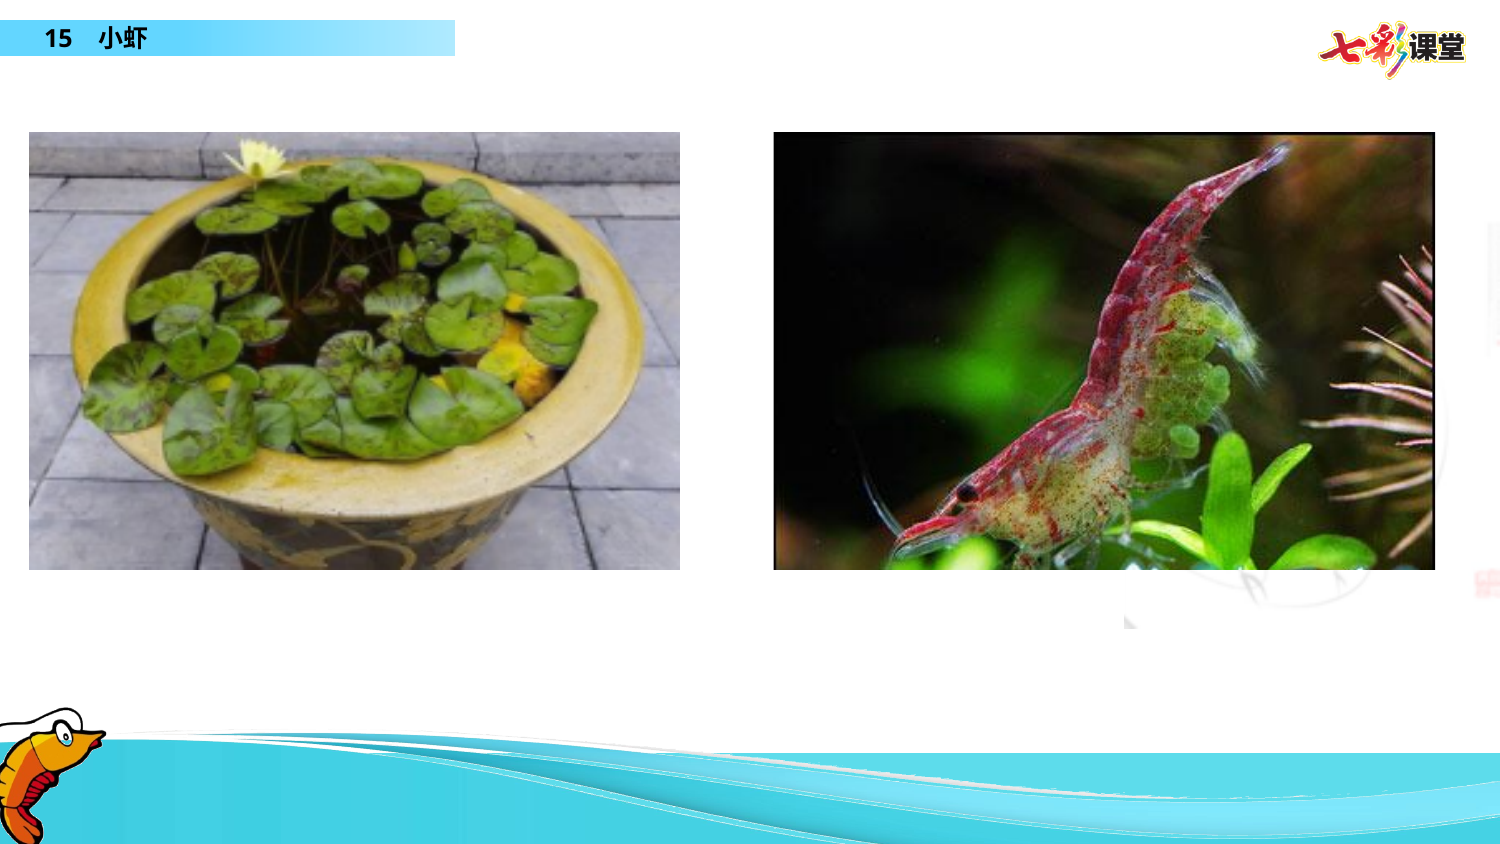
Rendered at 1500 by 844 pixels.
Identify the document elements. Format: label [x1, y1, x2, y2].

picture [773, 131, 1500, 629]
picture [1316, 20, 1468, 80]
picture [0, 697, 1500, 844]
picture [29, 131, 680, 570]
